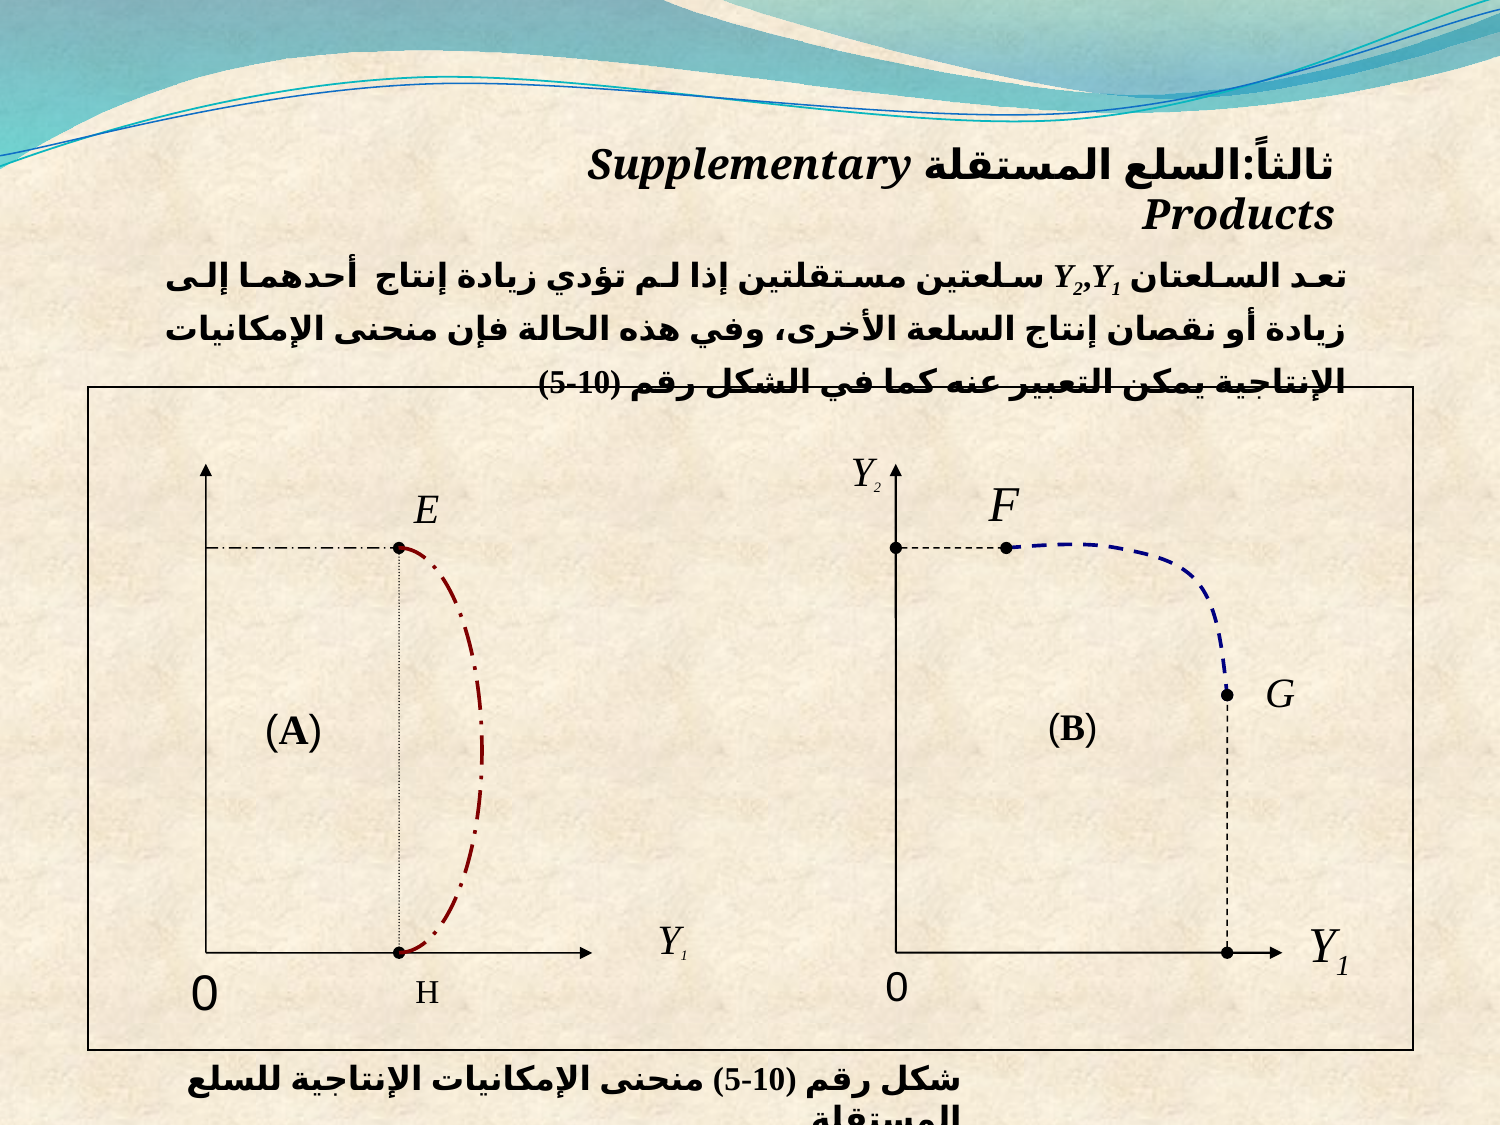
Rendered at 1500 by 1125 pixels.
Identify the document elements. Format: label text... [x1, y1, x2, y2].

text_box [87, 387, 1413, 1101]
text_box ثالثاً:السلع المستقلة Supplementary Products [373, 135, 1352, 237]
text_box تعد السلعتان Y2,Y1 سلعتين مستقلتين إذا لم تؤدي زيادة إنتاج أحدهما إلى زيادة أو نقصان إنتاج السلعة الأخرى، وفي هذه الحالة فإن منحنى الإمكانيات الإنتاجية يمكن التعبير عنه كما في الشكل رقم (10-5) [149, 237, 1363, 386]
